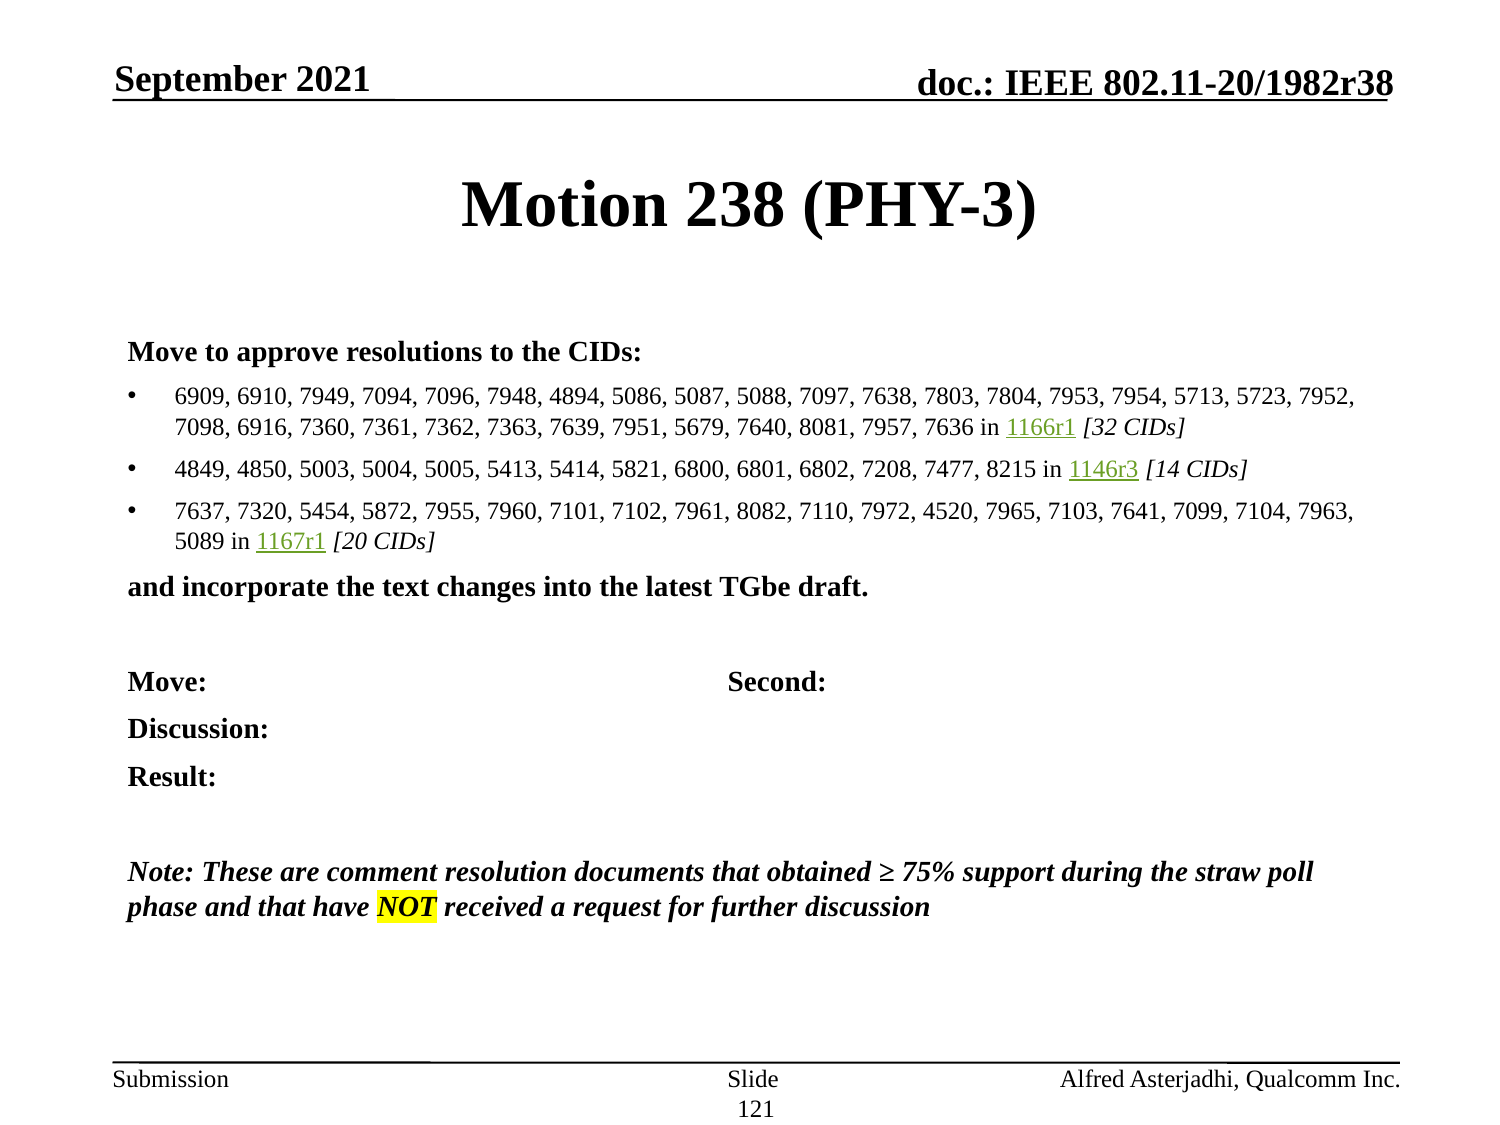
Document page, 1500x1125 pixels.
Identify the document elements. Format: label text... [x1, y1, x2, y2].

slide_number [114, 54, 423, 100]
title Motion 238 (PHY-3) [112, 112, 1388, 288]
list Move to approve resolutions to the CIDs: 6909, 6910, 7949, 7094, 7096, 7948, 4894, 5086, 5087, 5088, 7097, 7638, 7803, 7804, 7953, 7954, 5713, 5723, 7952, 7098, 6916, 7360, 7361, 7362, 7363, 7639, 7951, 5679, 7640, 8081, 7957, 7636 in 1166r1 [32 CIDs] 4849, 4850, 5003, 5004, 5005, 5413, 5414, 5821, 6800, 6801, 6802, 7208, 7477, 8215 in 1146r3 [14 CIDs] 7637, 7320, 5454, 5872, 7955, 7960, 7101, 7102, 7961, 8082, 7110, 7972, 4520, 7965, 7103, 7641, 7099, 7104, 7963, 5089 in 1167r1 [20 CIDs] and incorporate the text changes into the latest TGbe draft. Move: Second: Discussion: Result: Note: These are comment resolution documents that obtained ≥ 75% support during the straw poll phase and that have NOT received a request for further discussion [112, 324, 1388, 1063]
footer Alfred Asterjadhi, Qualcomm Inc. [878, 1061, 1402, 1093]
slide_number Slide 121 [712, 1061, 800, 1123]
